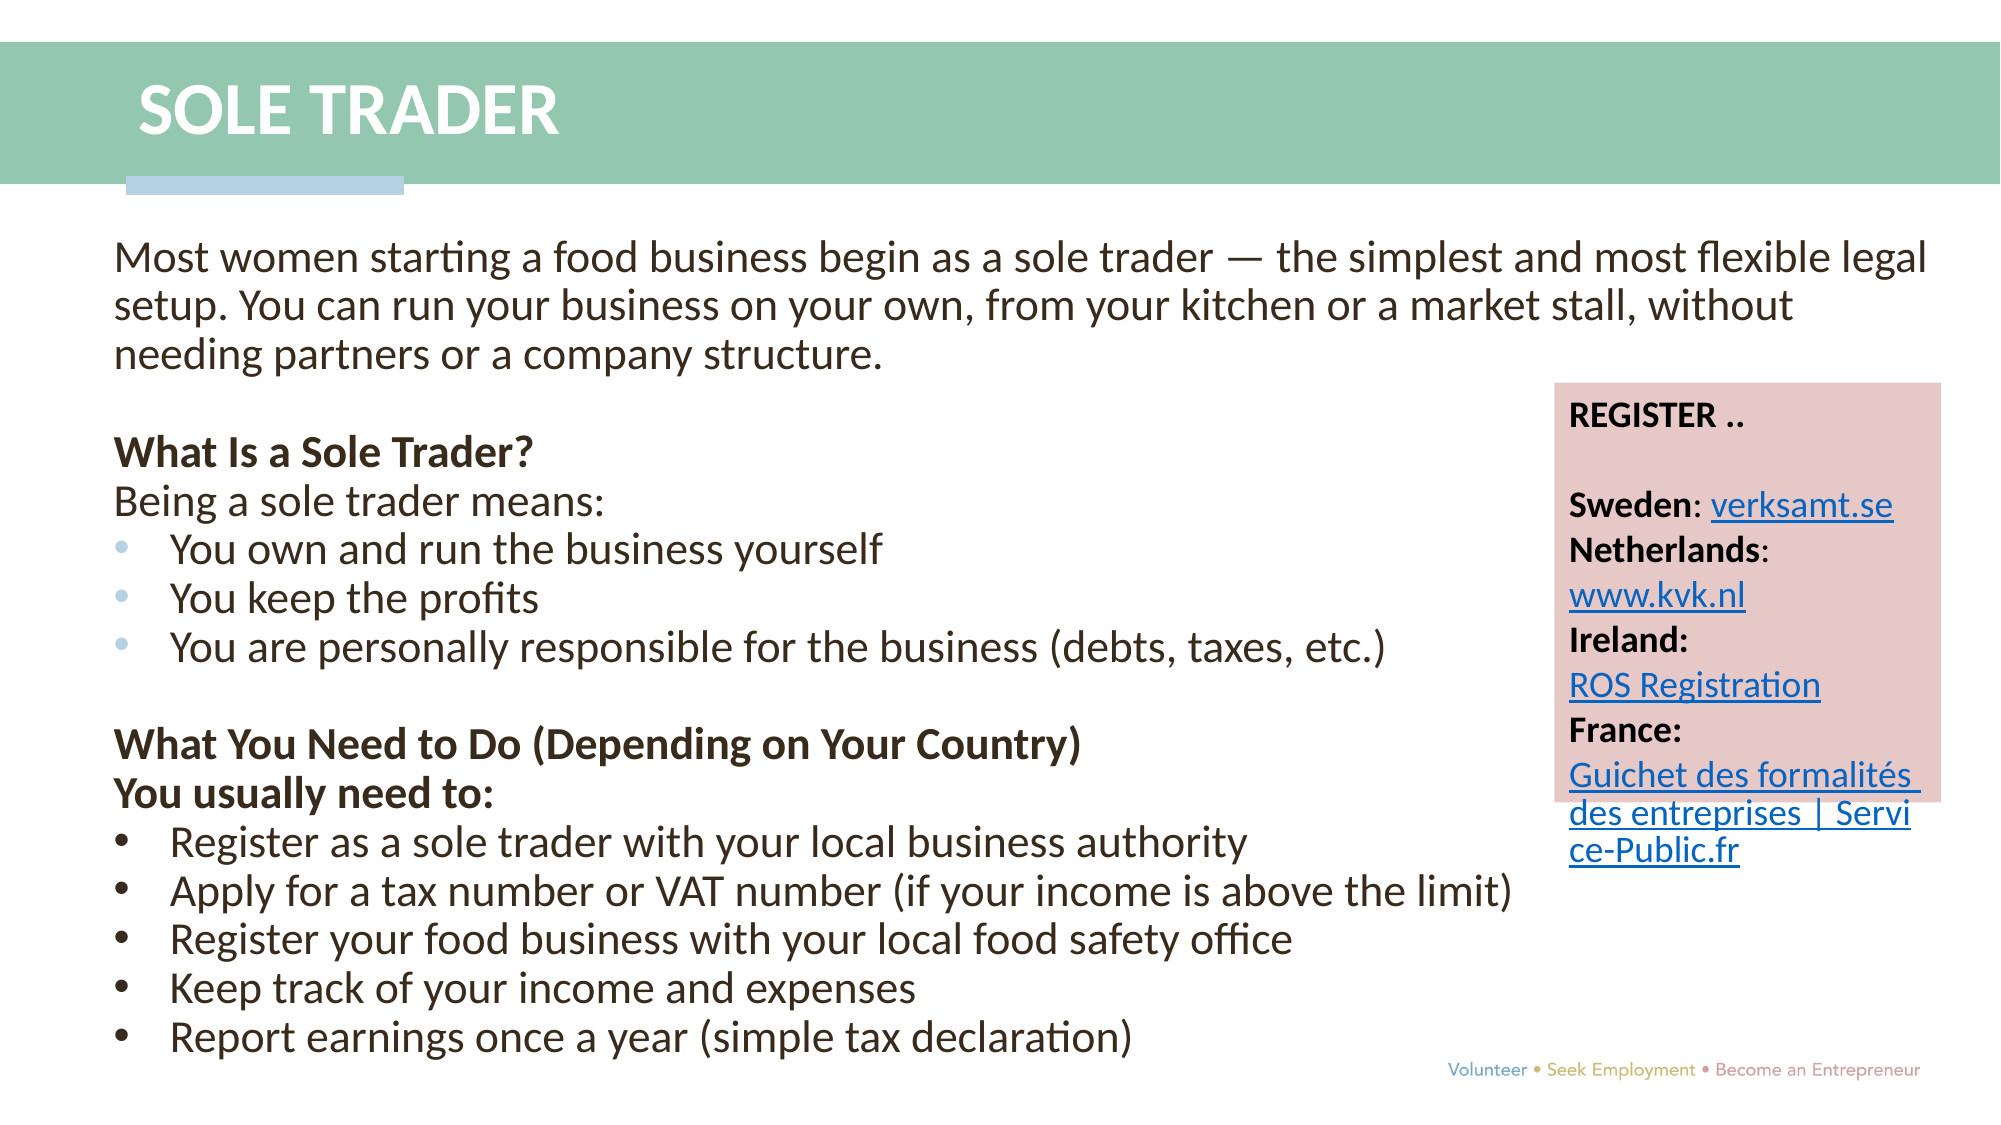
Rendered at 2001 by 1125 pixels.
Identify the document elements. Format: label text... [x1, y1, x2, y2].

picture [1418, 1046, 1971, 1103]
text_box Most women starting a food business begin as a sole trader — the simplest and most flexible legal setup. You can run your business on your own, from your kitchen or a market stall, without needing partners or a company structure. What Is a Sole Trader? Being a sole trader means: You own and run the business yourself You keep the profits You are personally responsible for the business (debts, taxes, etc.) What You Need to Do (Depending on Your Country) You usually need to: Register as a sole trader with your local business authority Apply for a tax number or VAT number (if your income is above the limit) Register your food business with your local food safety office Keep track of your income and expenses Report earnings once a year (simple tax declaration) [98, 224, 1964, 867]
list SOLE TRADER [123, 51, 1913, 170]
text_box REGISTER .. Sweden: verksamt.se Netherlands: www.kvk.nl Ireland: ROS Registration France: Guichet des formalités des entreprises | Service-Public.fr [1554, 382, 1942, 803]
